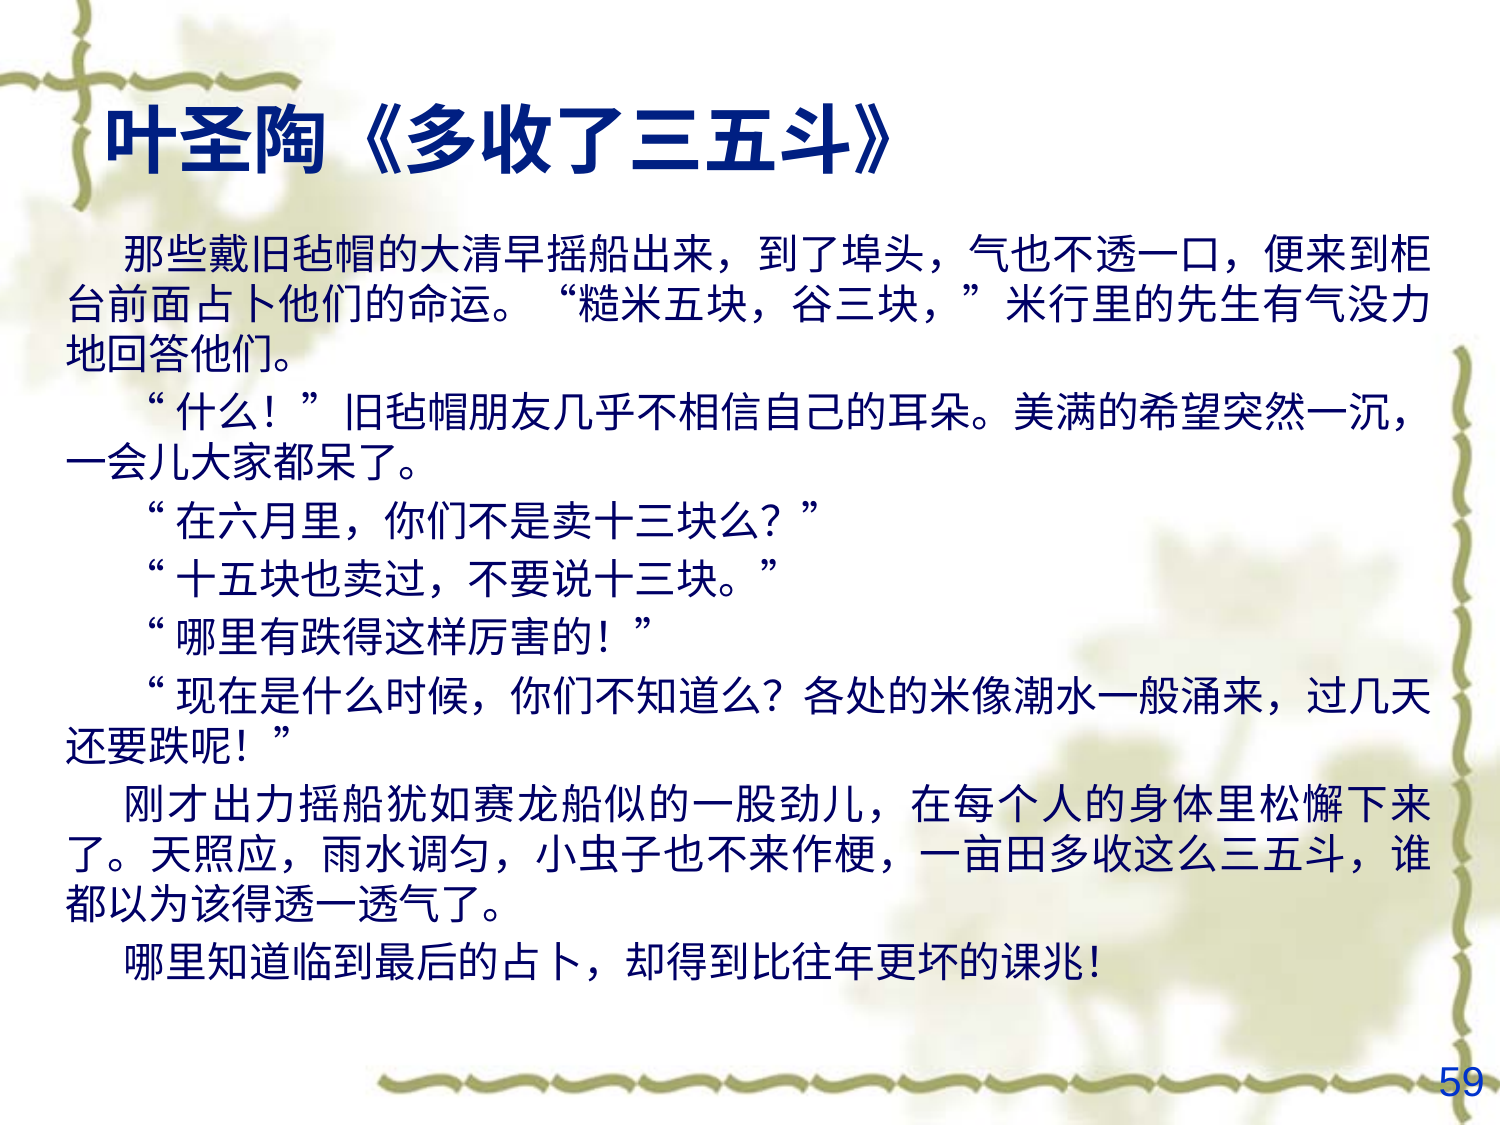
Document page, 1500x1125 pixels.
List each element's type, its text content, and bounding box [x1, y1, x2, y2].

title 叶圣陶《多收了三五斗》 [88, 90, 1365, 185]
picture [0, 0, 1500, 1125]
slide_number 59 [1080, 1046, 1500, 1125]
list 那些戴旧毡帽的大清早摇船出来，到了埠头，气也不透一口，便来到柜台前面占卜他们的命运。“糙米五块，谷三块，”米行里的先生有气没力地回答他们。 “什么！”旧毡帽朋友几乎不相信自己的耳朵。美满的希望突然一沉，一会儿大家都呆了。 “在六月里，你们不是卖十三块么？” “十五块也卖过，不要说十三块。” “哪里有跌得这样厉害的！” “现在是什么时候，你们不知道么？各处的米像潮水一般涌来，过几天还要跌呢！” 刚才出力摇船犹如赛龙船似的一股劲儿，在每个人的身体里松懈下来了。天照应，雨水调匀，小虫子也不来作梗，一亩田多收这么三五斗，谁都以为该得透一透气了。 哪里知道临到最后的占卜，却得到比往年更坏的课兆！ [50, 220, 1447, 1012]
